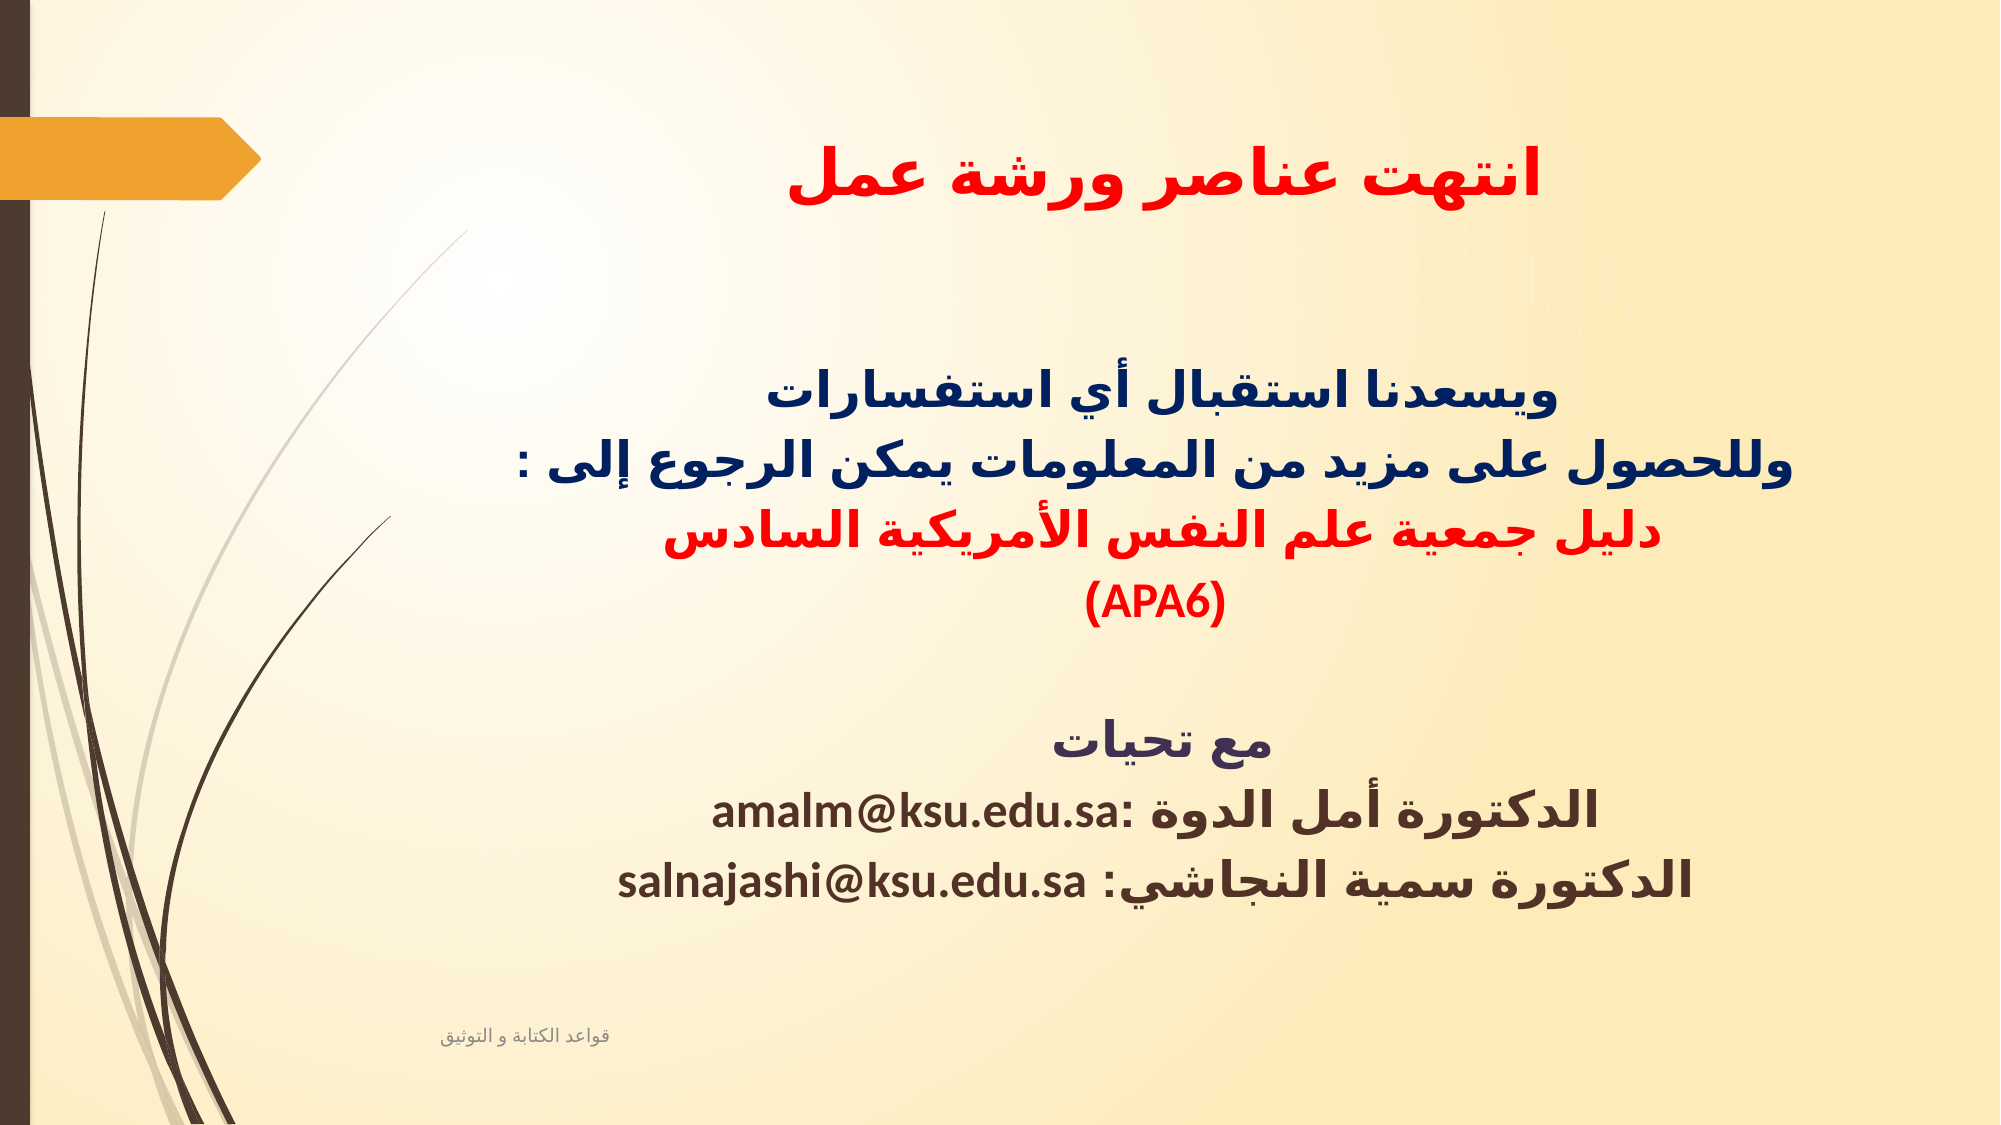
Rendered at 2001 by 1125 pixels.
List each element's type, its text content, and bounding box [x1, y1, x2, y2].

list انتهت عناصر ورشة عمل ويسعدنا استقبال أي استفسارات وللحصول على مزيد من المعلومات يمكن الرجوع إلى : دليل جمعية علم النفس الأمريكية السادس (APA6) مع تحيات الدكتورة أمل الدوة :amalm@ksu.edu.sa الدكتورة سمية النجاشي: salnajashi@ksu.edu.sa [424, 122, 1888, 970]
footer قواعد الكتابة و التوثيق [424, 1006, 1675, 1067]
